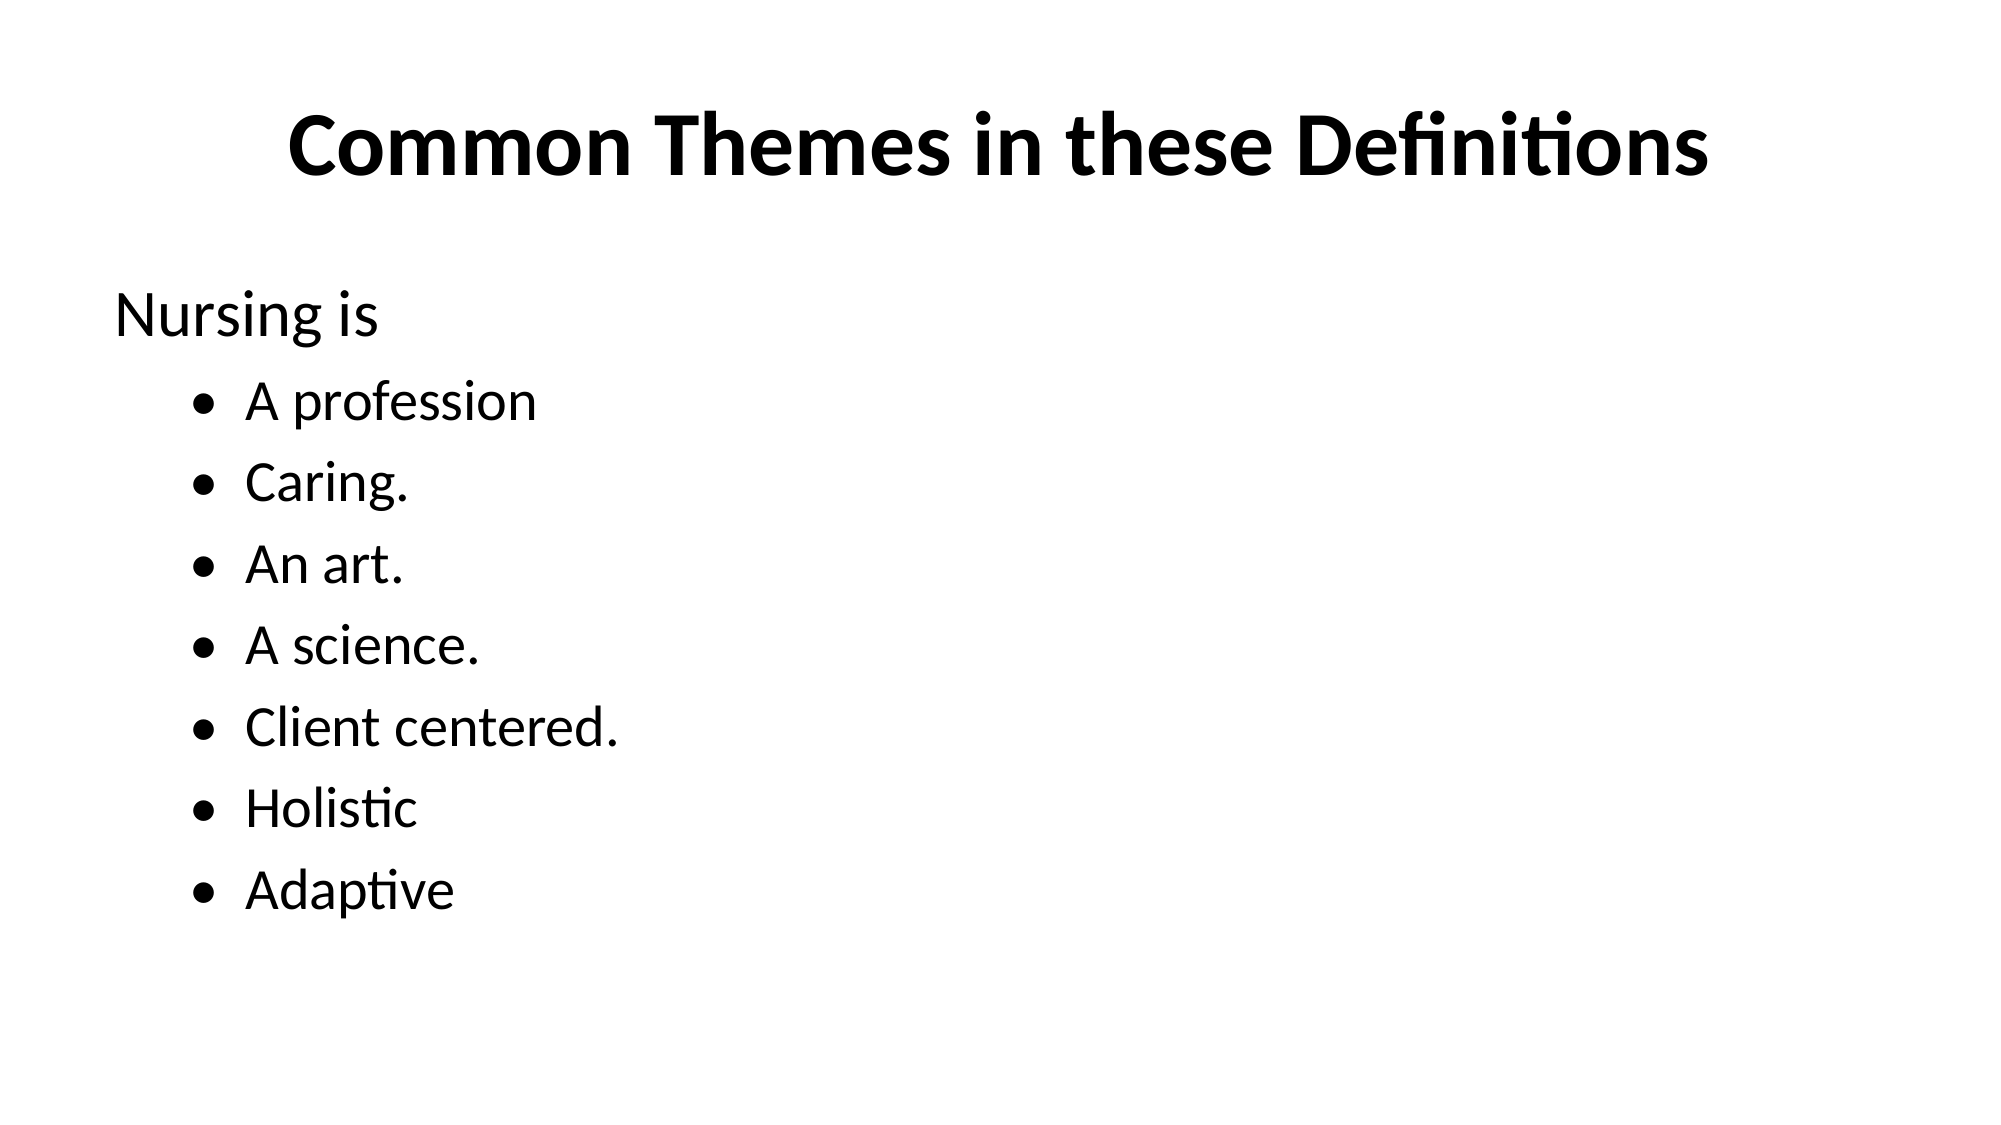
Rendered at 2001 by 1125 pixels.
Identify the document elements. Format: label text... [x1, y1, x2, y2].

list Nursing is • A profession • Caring. • An art. • A science. • Client centered. • Holistic • Adaptive [99, 262, 1900, 1005]
title Common Themes in these Definitions [99, 45, 1900, 233]
